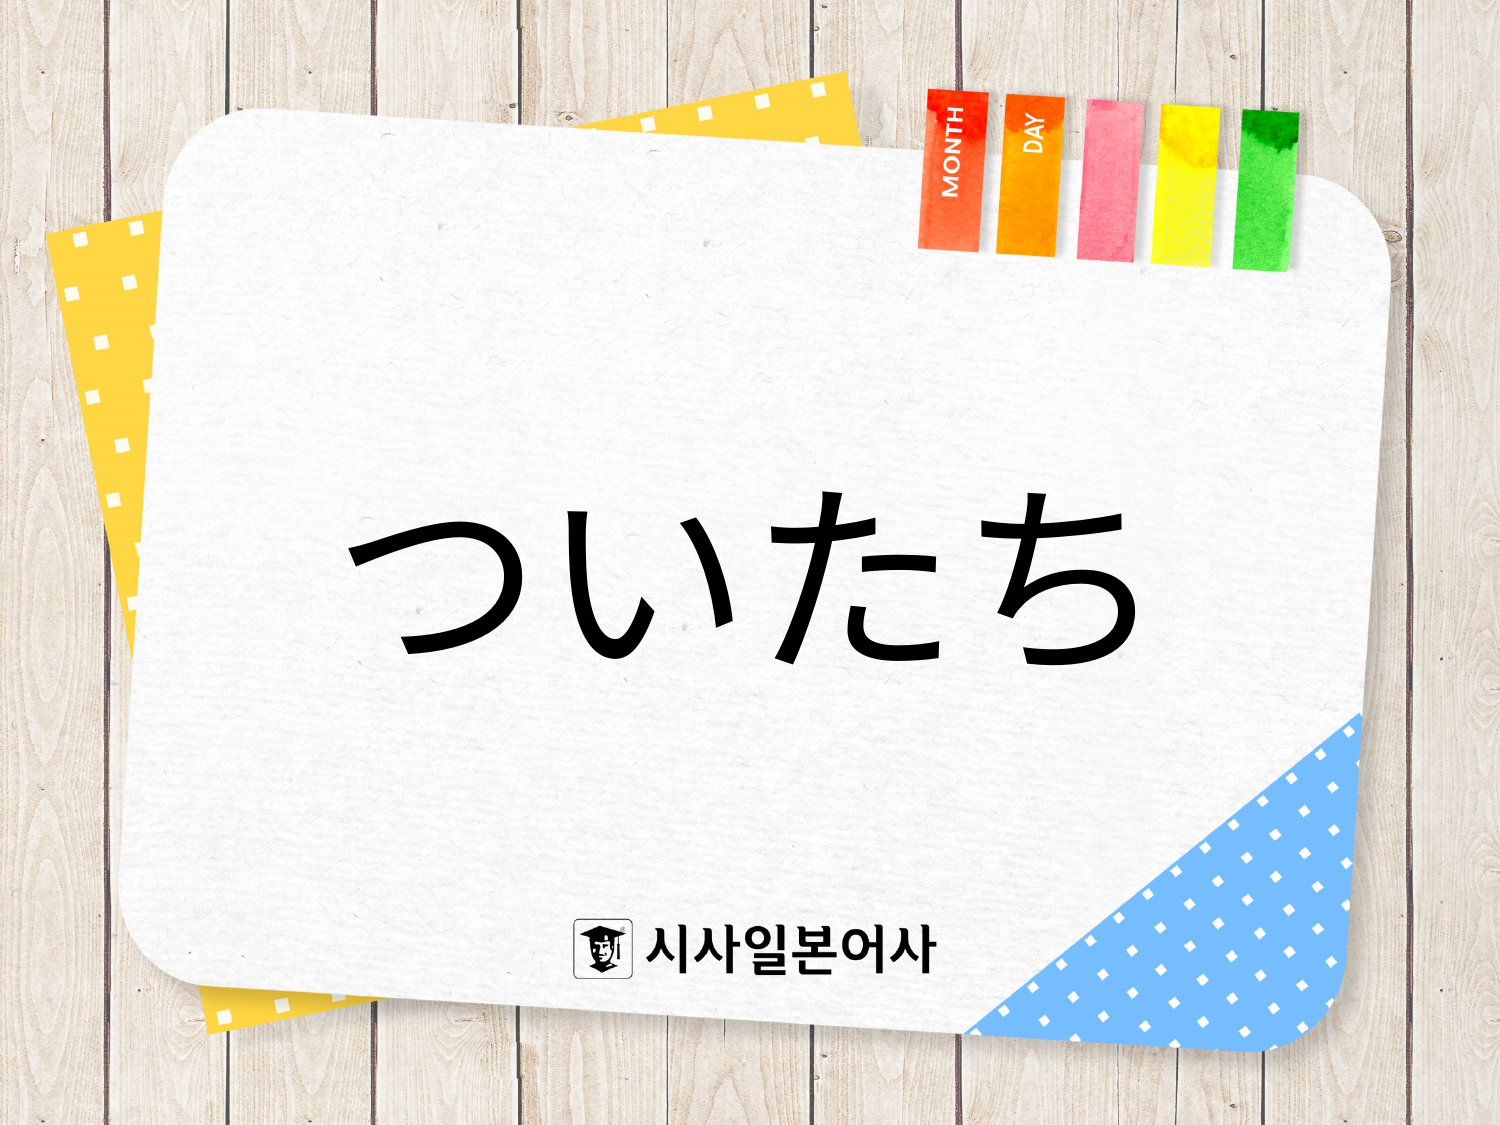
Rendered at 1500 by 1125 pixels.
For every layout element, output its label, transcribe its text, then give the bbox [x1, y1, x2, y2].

picture [0, 0, 1500, 1125]
title ついたち [75, 338, 1425, 811]
